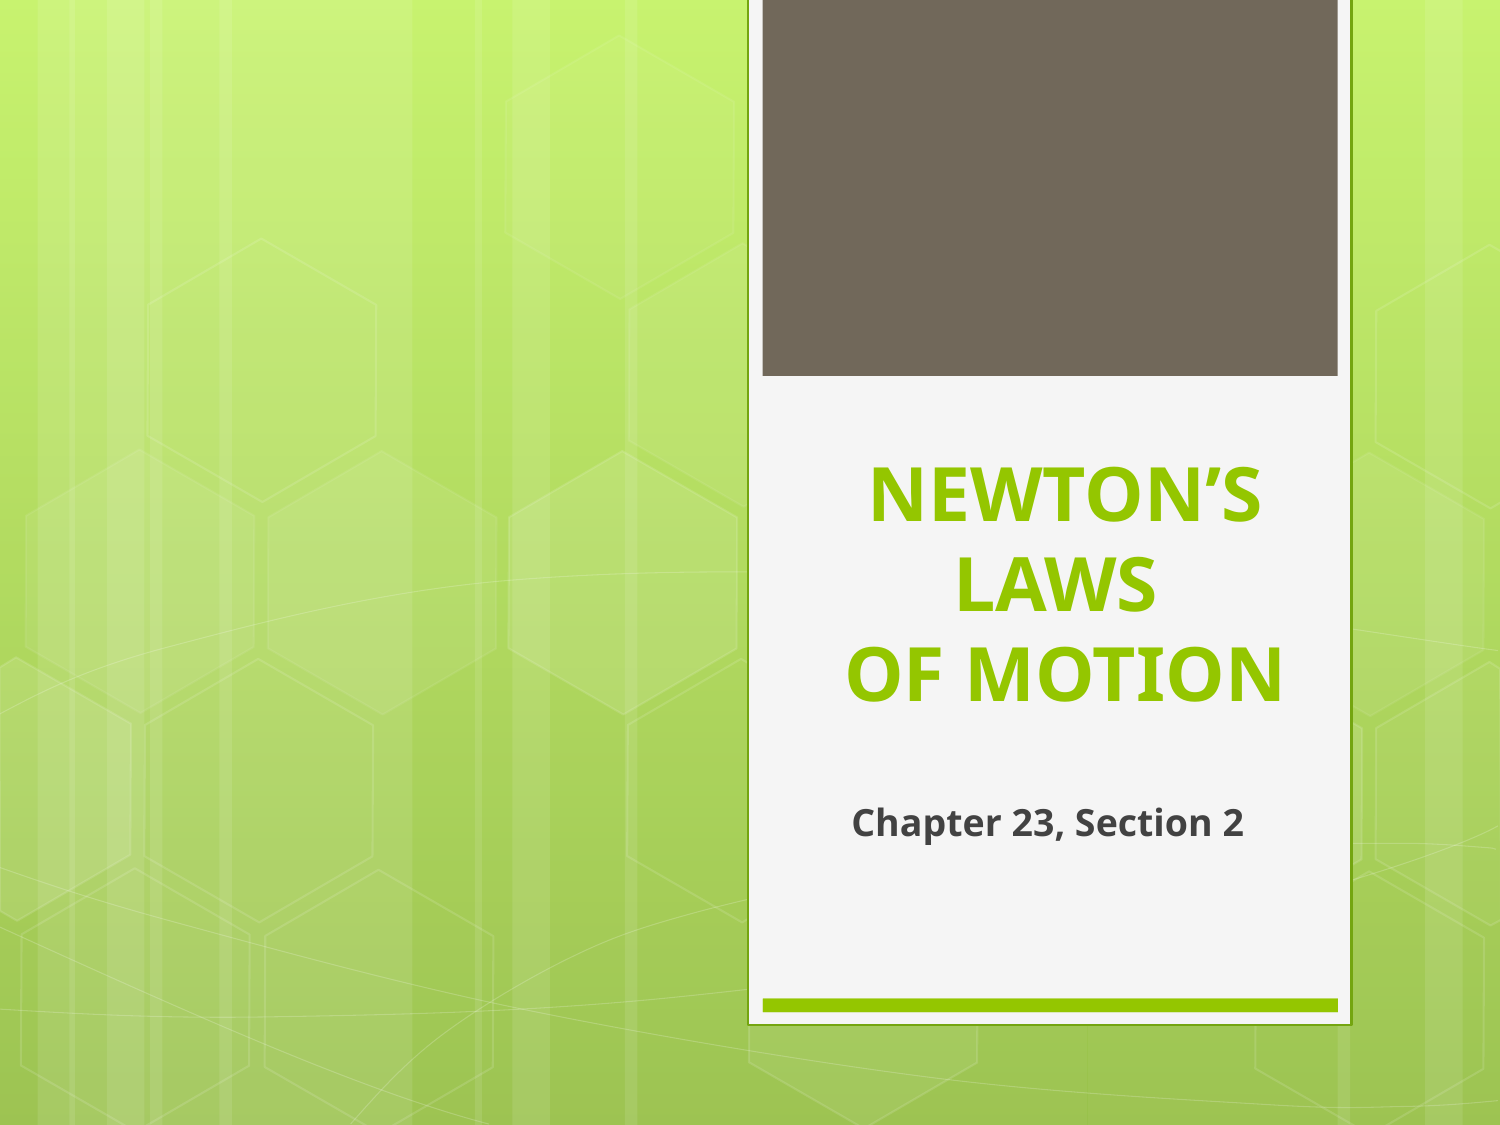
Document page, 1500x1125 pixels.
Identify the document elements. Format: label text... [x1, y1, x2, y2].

subtitle Chapter 23, Section 2 [776, 790, 1320, 933]
title NEWTON’S LAWS OF MOTION [776, 444, 1355, 724]
